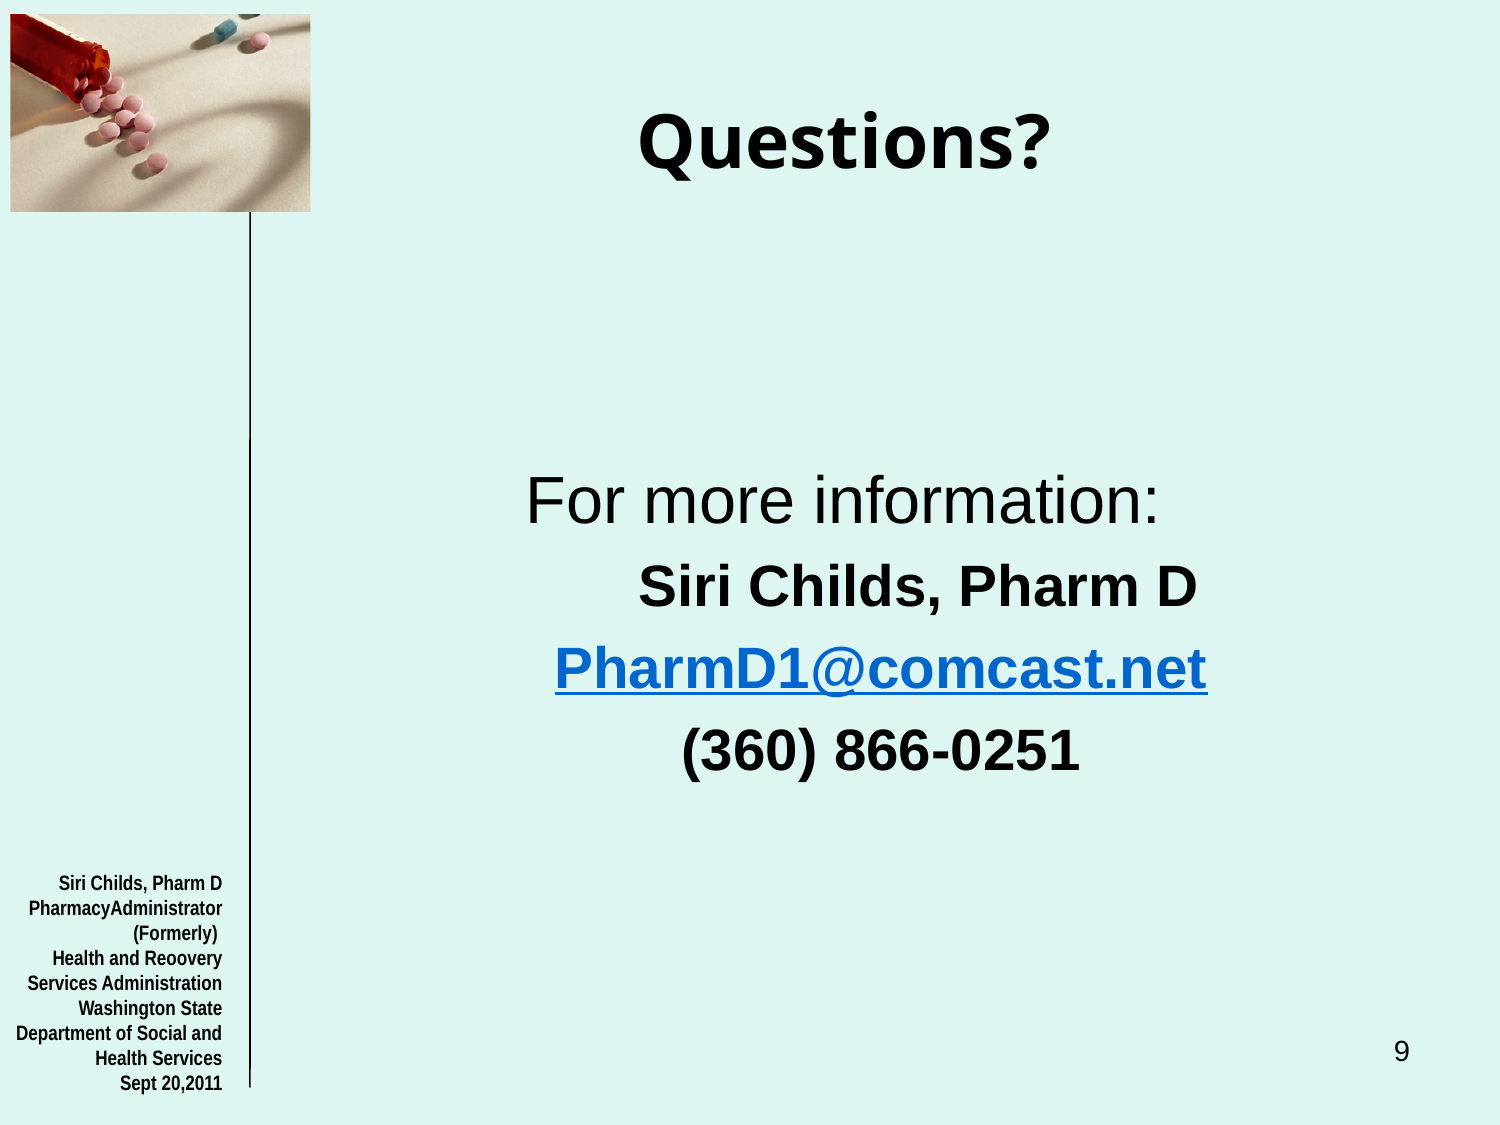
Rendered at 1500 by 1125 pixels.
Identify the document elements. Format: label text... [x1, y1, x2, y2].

picture [10, 14, 311, 212]
list For more information: Siri Childs, Pharm D PharmD1@comcast.net (360) 866-0251 [262, 262, 1426, 1006]
title Questions? [262, 44, 1426, 233]
slide_number 9 [1349, 1024, 1426, 1103]
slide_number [0, 837, 238, 1091]
